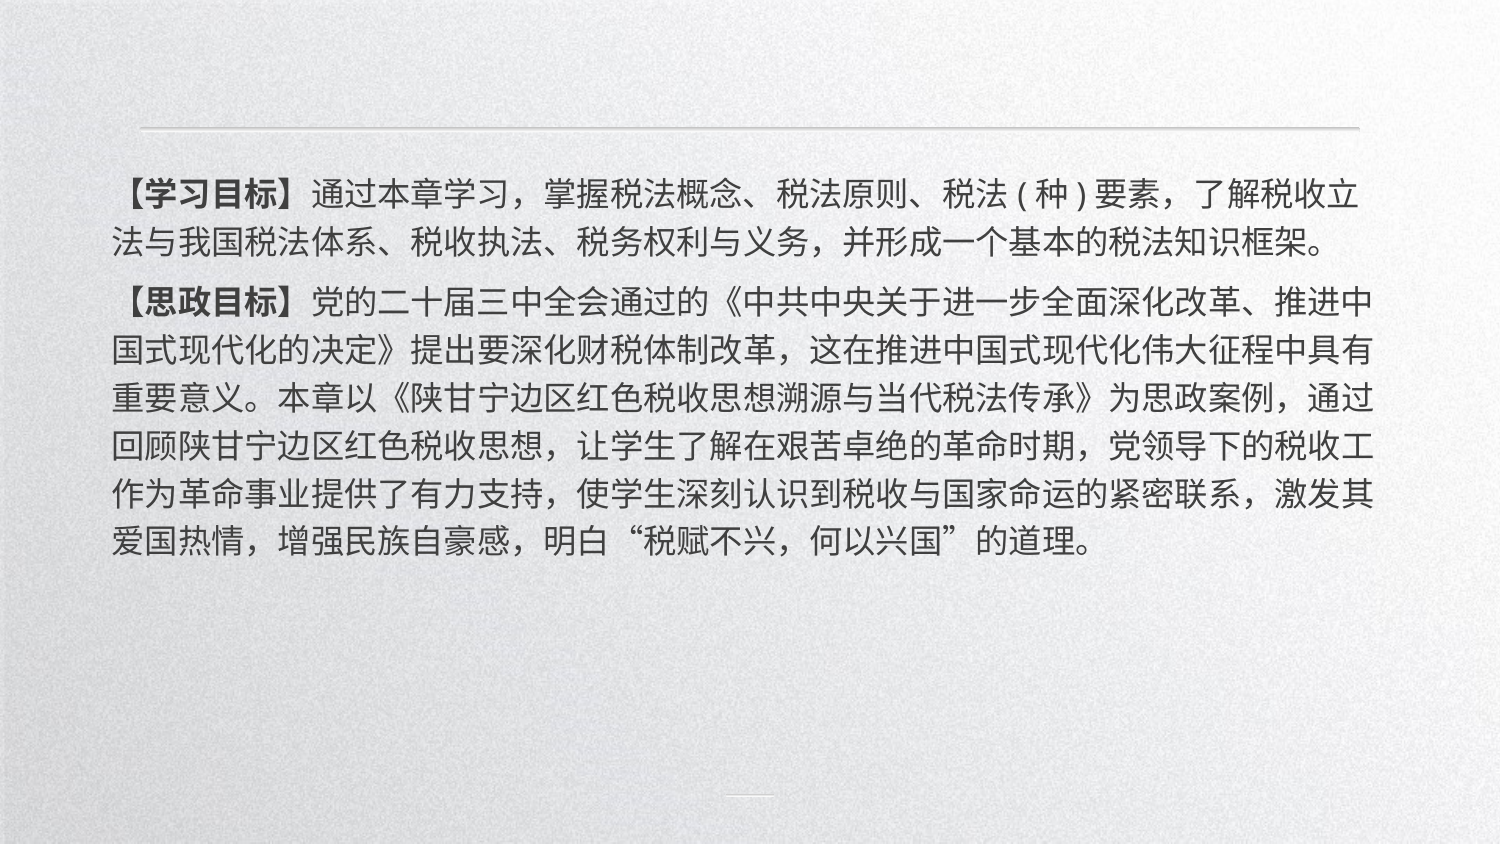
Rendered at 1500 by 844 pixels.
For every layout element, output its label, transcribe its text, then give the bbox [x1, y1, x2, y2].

text_box 【学习目标】通过本章学习，掌握税法概念、税法原则、税法(种)要素，了解税收立法与我国税法体系、税收执法、税务权利与义务，并形成一个基本的税法知识框架。 【思政目标】党的二十届三中全会通过的《中共中央关于进一步全面深化改革、推进中国式现代化的决定》提出要深化财税体制改革，这在推进中国式现代化伟大征程中具有重要意义。本章以《陕甘宁边区红色税收思想溯源与当代税法传承》为思政案例，通过回顾陕甘宁边区红色税收思想，让学生了解在艰苦卓绝的革命时期，党领导下的税收工作为革命事业提供了有力支持，使学生深刻认识到税收与国家命运的紧密联系，激发其爱国热情，增强民族自豪感，明白“税赋不兴，何以兴国”的道理。 [100, 159, 1400, 567]
picture [0, 0, 1500, 844]
